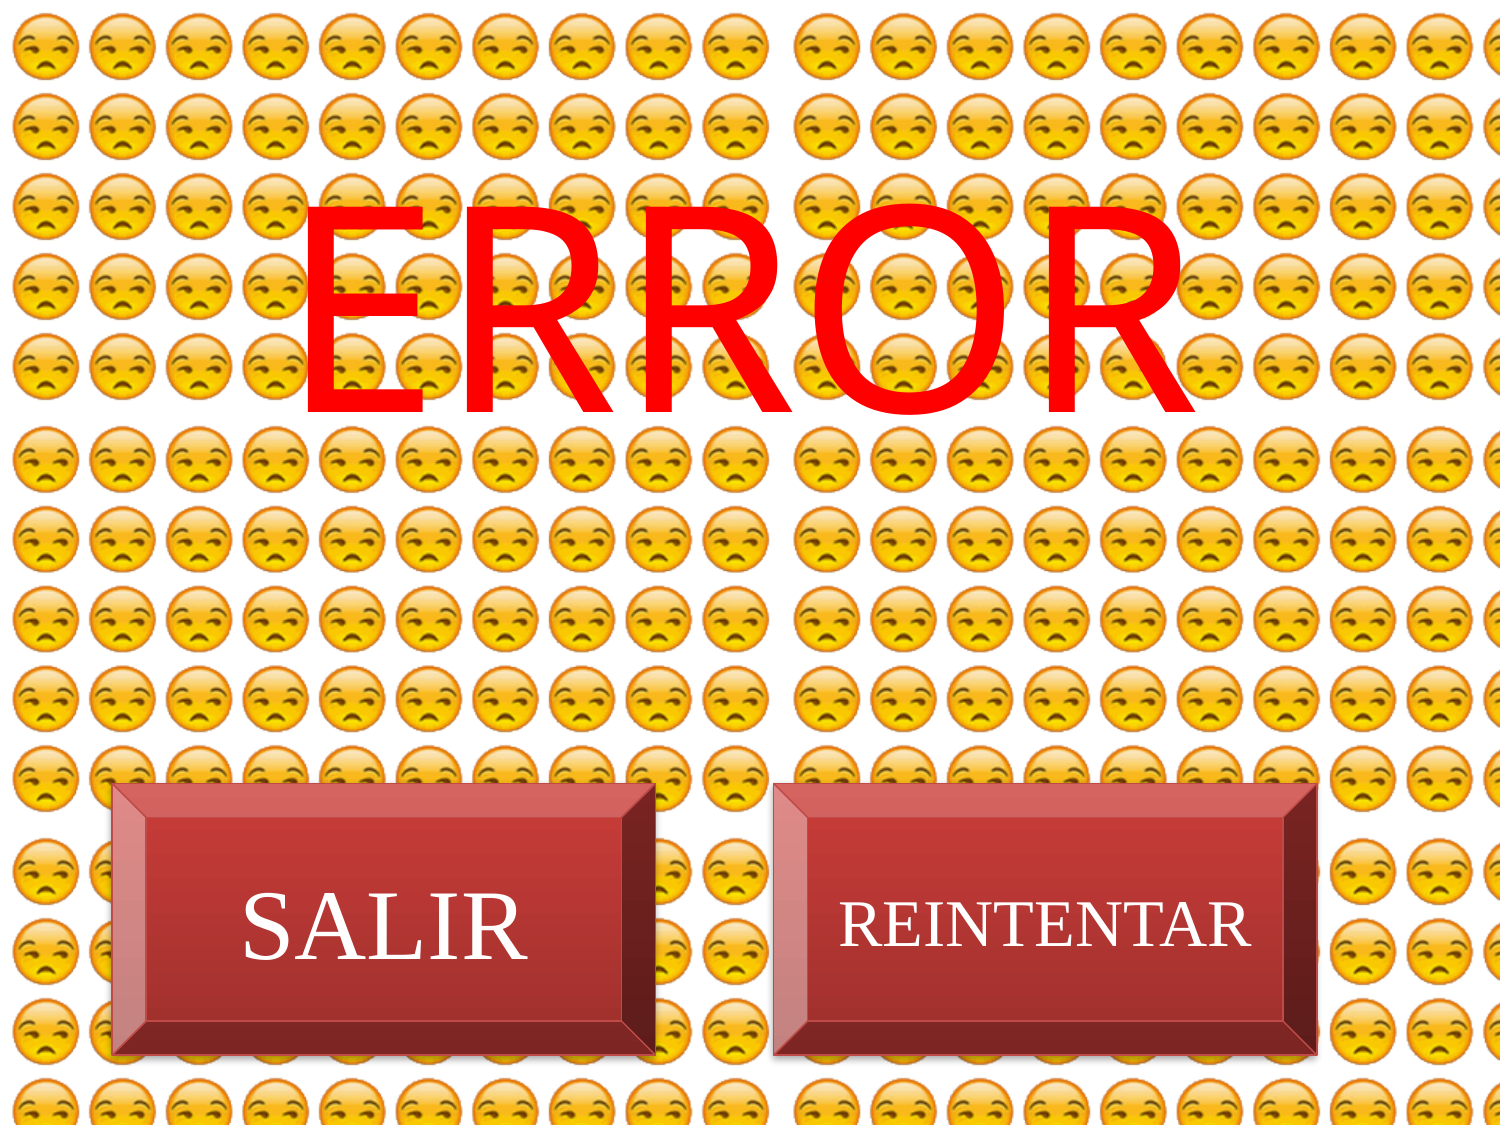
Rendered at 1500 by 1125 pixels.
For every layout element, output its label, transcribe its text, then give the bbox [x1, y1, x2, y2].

text_box REINTENTAR [773, 782, 1318, 1056]
picture [0, 0, 1500, 1125]
text_box SALIR [111, 782, 657, 1056]
text_box ERROR [265, 117, 1424, 478]
